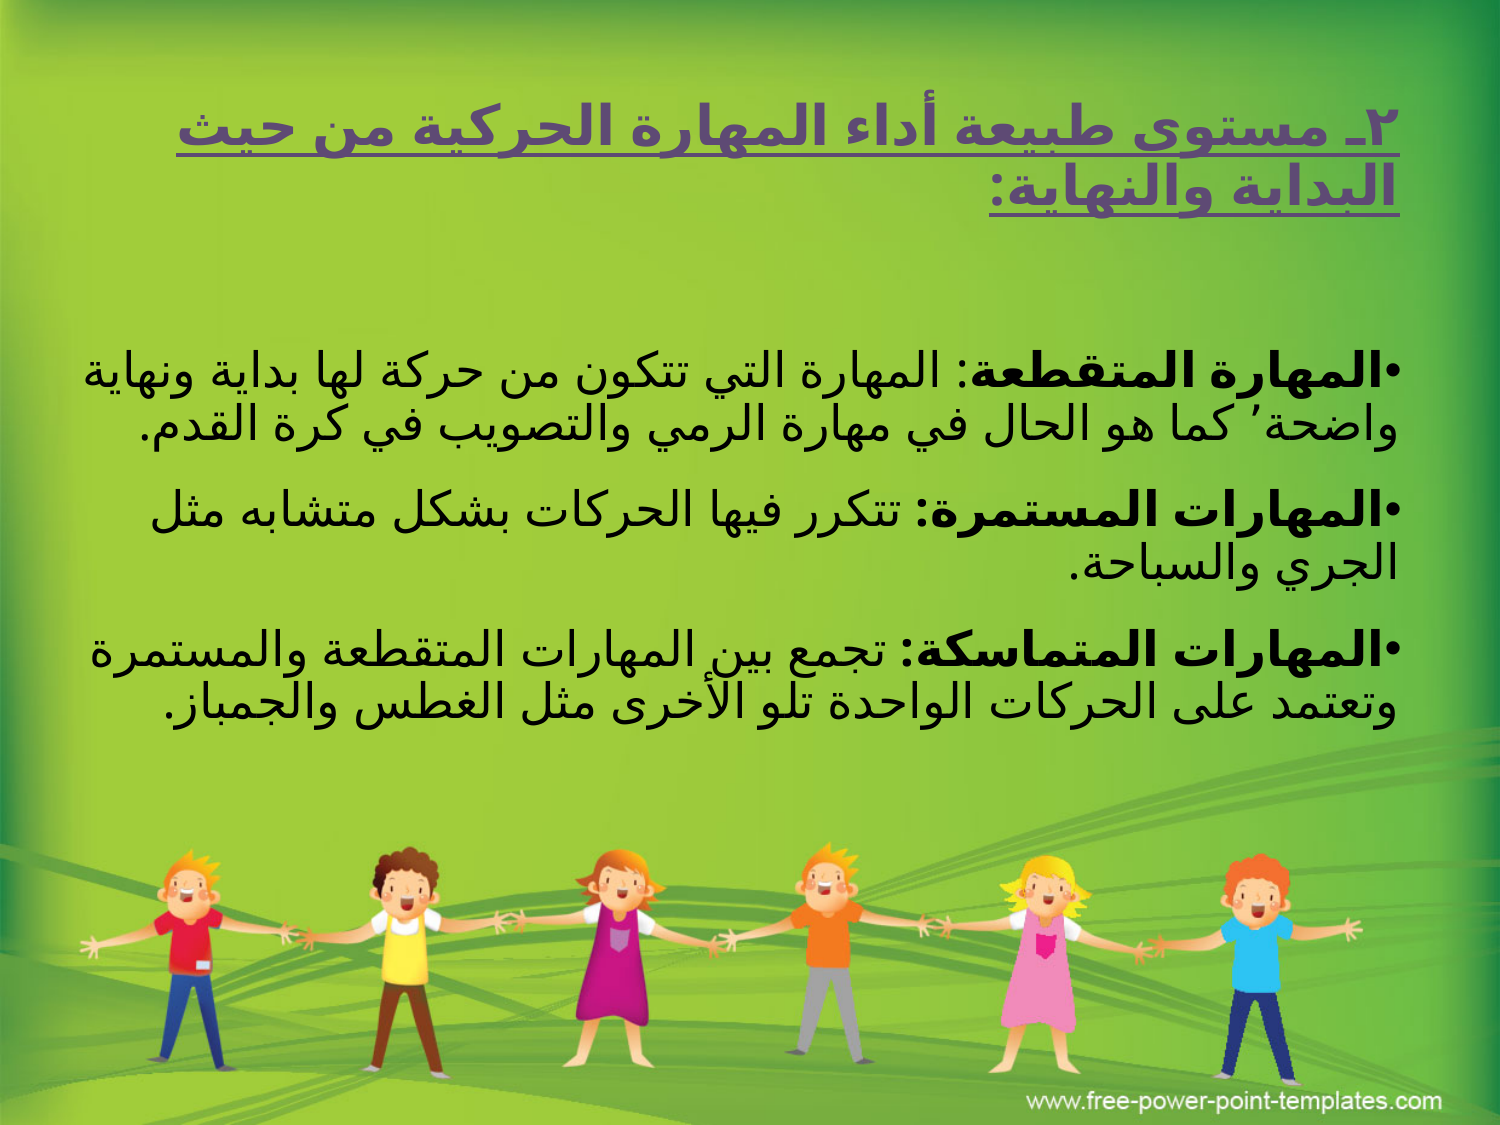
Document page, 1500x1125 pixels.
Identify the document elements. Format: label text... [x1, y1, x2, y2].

list ٢ـ مستوى طبيعة أداء المهارة الحركية من حيث البداية والنهاية: المهارة المتقطعة: المهارة التي تتكون من حركة لها بداية ونهاية واضحة٬ كما هو الحال في مهارة الرمي والتصويب في كرة القدم. المهارات المستمرة: تتكرر فيها الحركات بشكل متشابه مثل الجري والسباحة. المهارات المتماسكة: تجمع بين المهارات المتقطعة والمستمرة وتعتمد على الحركات الواحدة تلو الأخرى مثل الغطس والجمباز. [64, 90, 1415, 833]
picture [0, 0, 1500, 1125]
